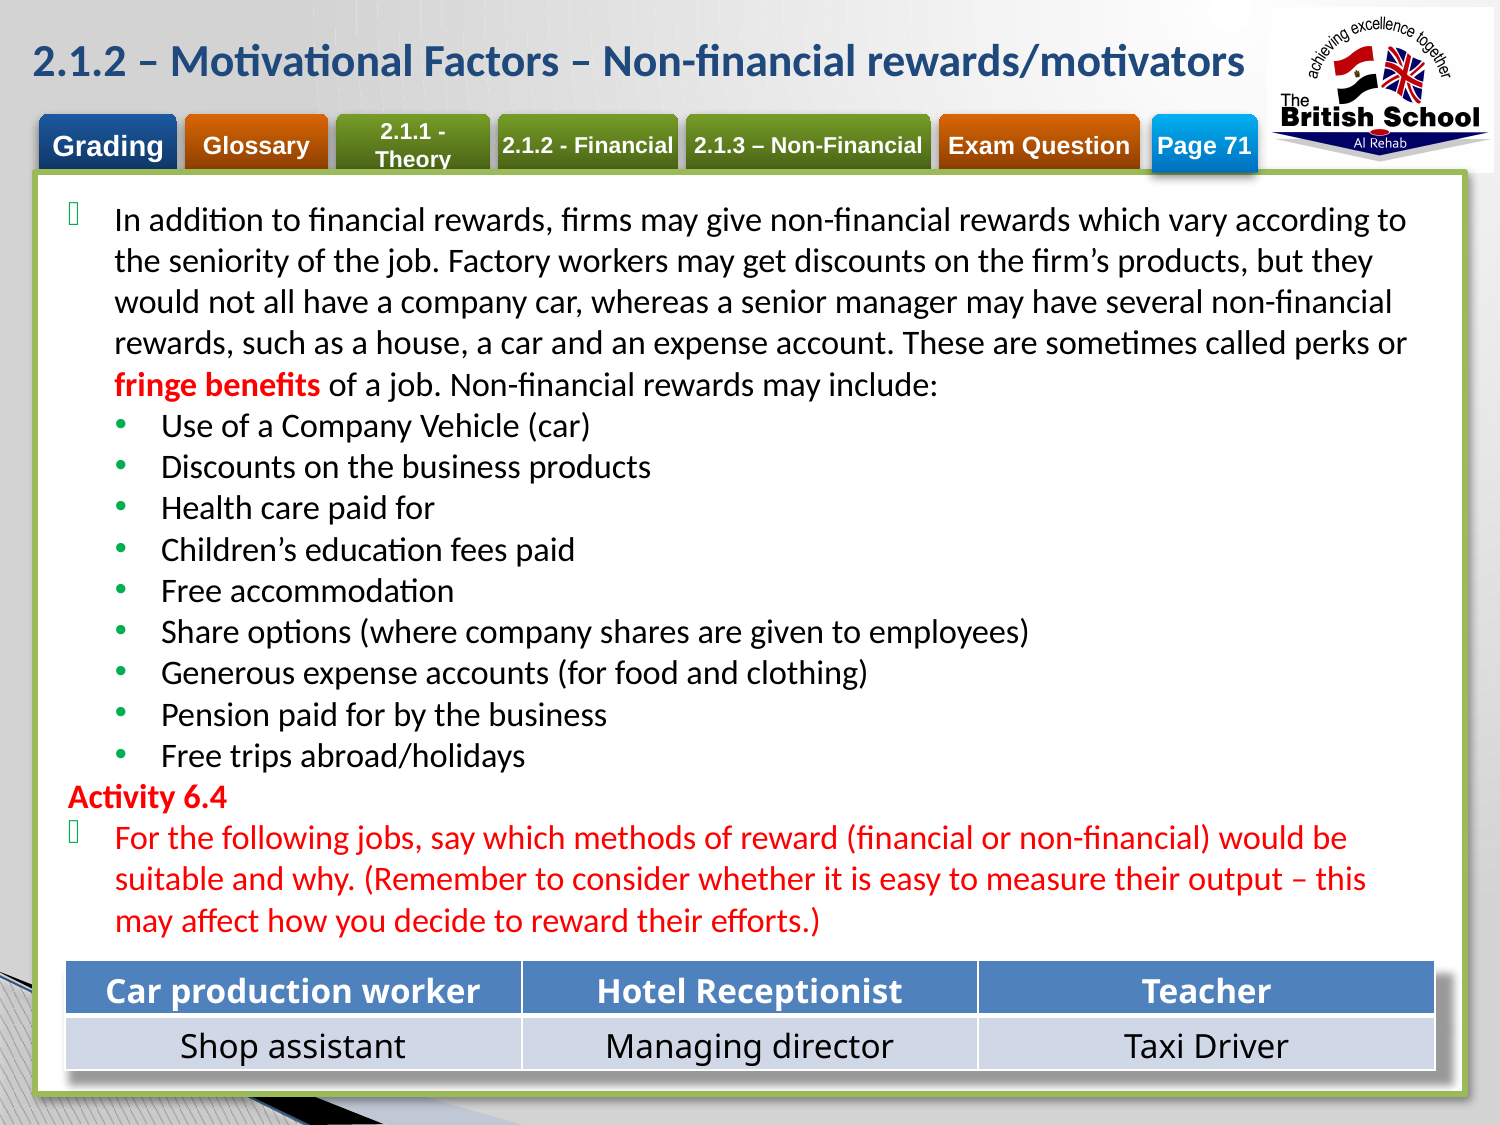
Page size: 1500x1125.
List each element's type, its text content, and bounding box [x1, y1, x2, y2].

table_header Car production worker [66, 961, 521, 1013]
title 2.1.2 – Motivational Factors – Non-financial rewards/motivators [17, 7, 1282, 110]
text_box Page 71 [1151, 114, 1258, 173]
table_header Teacher [979, 961, 1434, 1013]
text_box In addition to financial rewards, firms may give non-financial rewards which vary according to the seniority of the job. Factory workers may get discounts on the firm’s products, but they would not all have a company car, whereas a senior manager may have several non-financial rewards, such as a house, a car and an expense account. These are sometimes called perks or fringe benefits of a job. Non-financial rewards may include: Use of a Company Vehicle (car) Discounts on the business products Health care paid for Children’s education fees paid Free accommodation Share options (where company shares are given to employees) Generous expense accounts (for food and clothing) Pension paid for by the business Free trips abroad/holidays Activity 6.4 For the following jobs, say which methods of reward (financial or non-financial) would be suitable and why. (Remember to consider whether it is easy to measure their output – this may affect how you decide to reward their efforts.) [53, 189, 1447, 947]
table_cell Managing director [523, 1018, 977, 1069]
table_cell Shop assistant [66, 1018, 521, 1069]
picture [281, 1114, 303, 1125]
table_cell Taxi Driver [979, 1018, 1434, 1069]
table_header Hotel Receptionist [523, 961, 977, 1013]
picture [1267, 7, 1495, 173]
